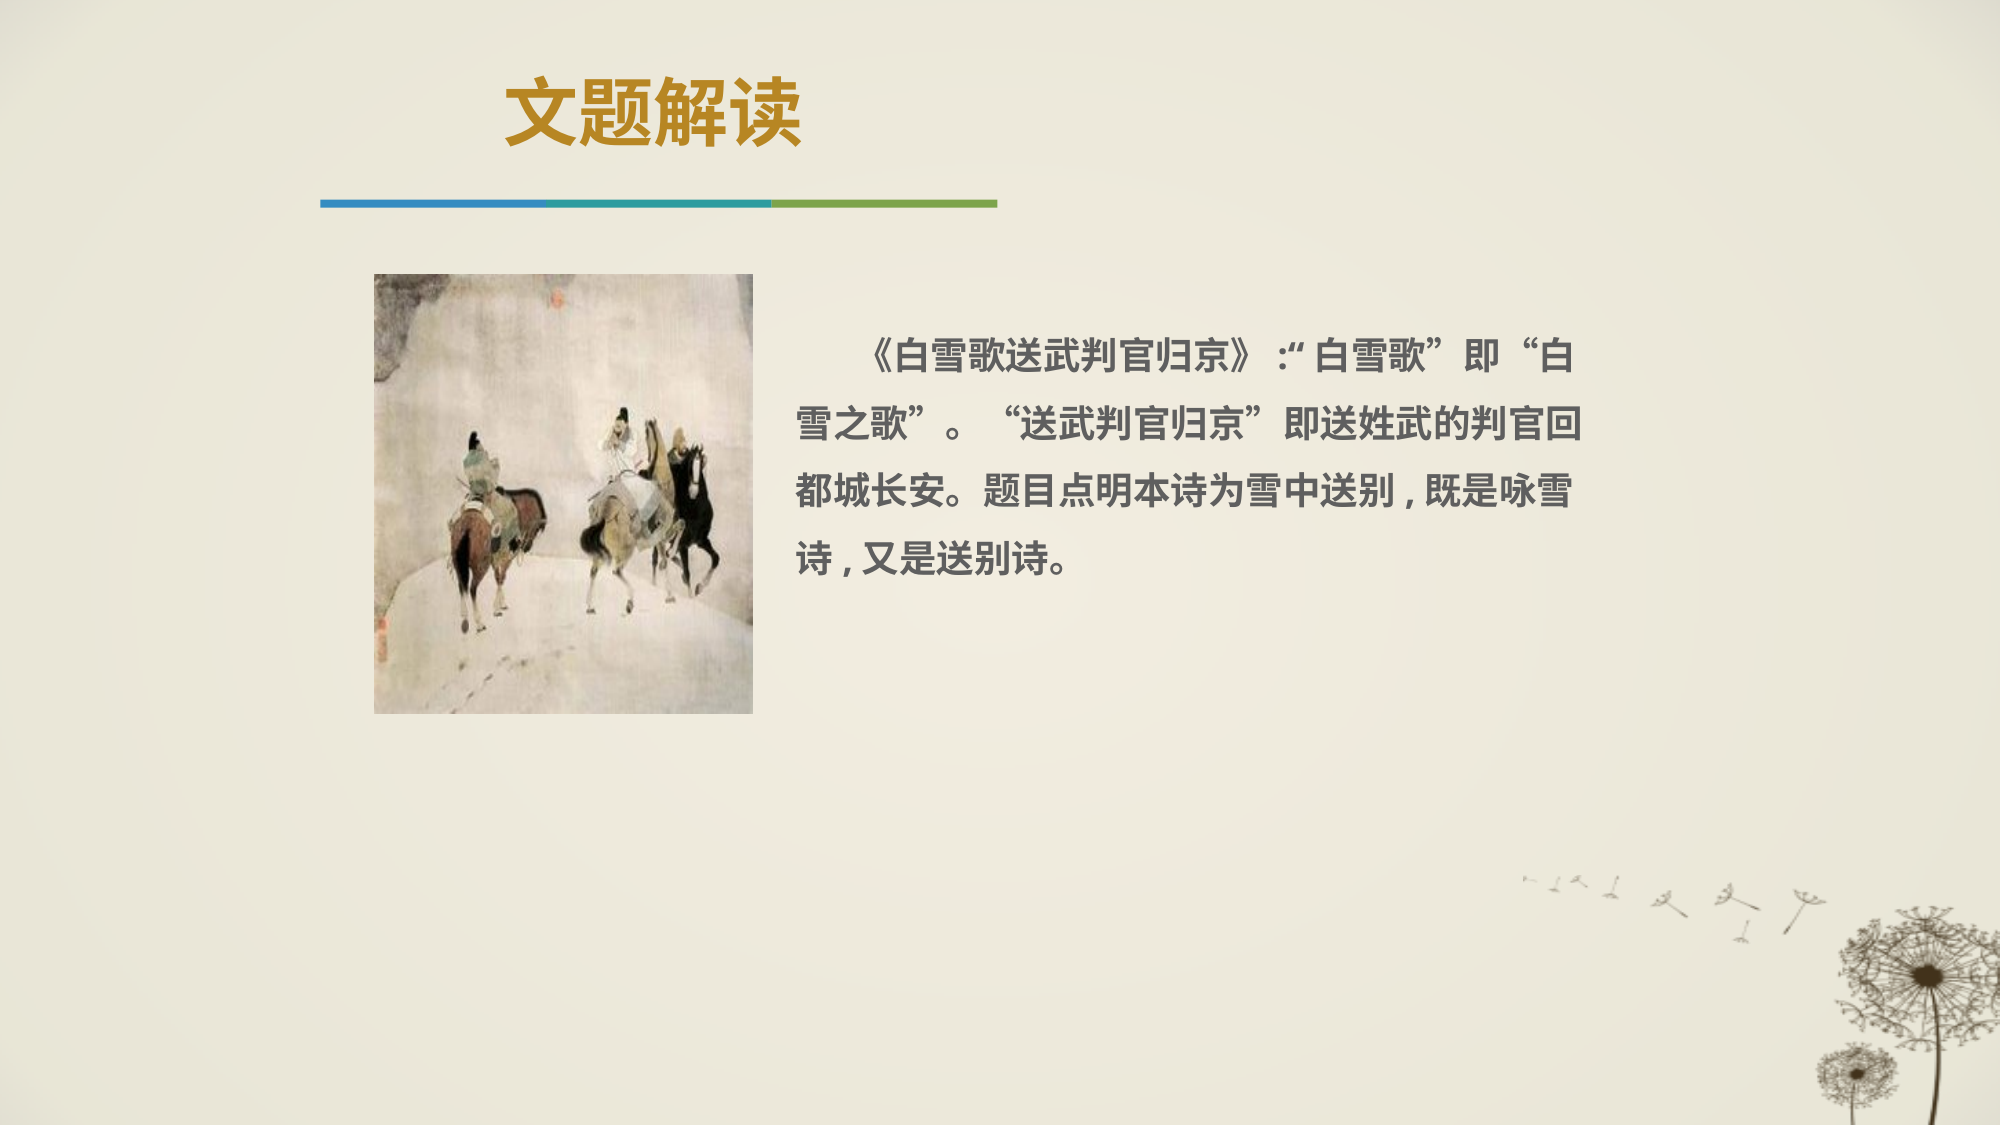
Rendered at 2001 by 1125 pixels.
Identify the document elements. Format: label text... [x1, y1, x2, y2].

text_box 《白雪歌送武判官归京》:“白雪歌”即“白雪之歌”。“送武判官归京”即送姓武的判官回都城长安。题目点明本诗为雪中送别,既是咏雪诗,又是送别诗。 [781, 302, 1620, 588]
text_box 文题解读 [488, 57, 882, 163]
text_box [771, 199, 998, 208]
text_box [546, 199, 771, 208]
picture [0, 0, 2000, 1125]
text_box [320, 199, 546, 208]
